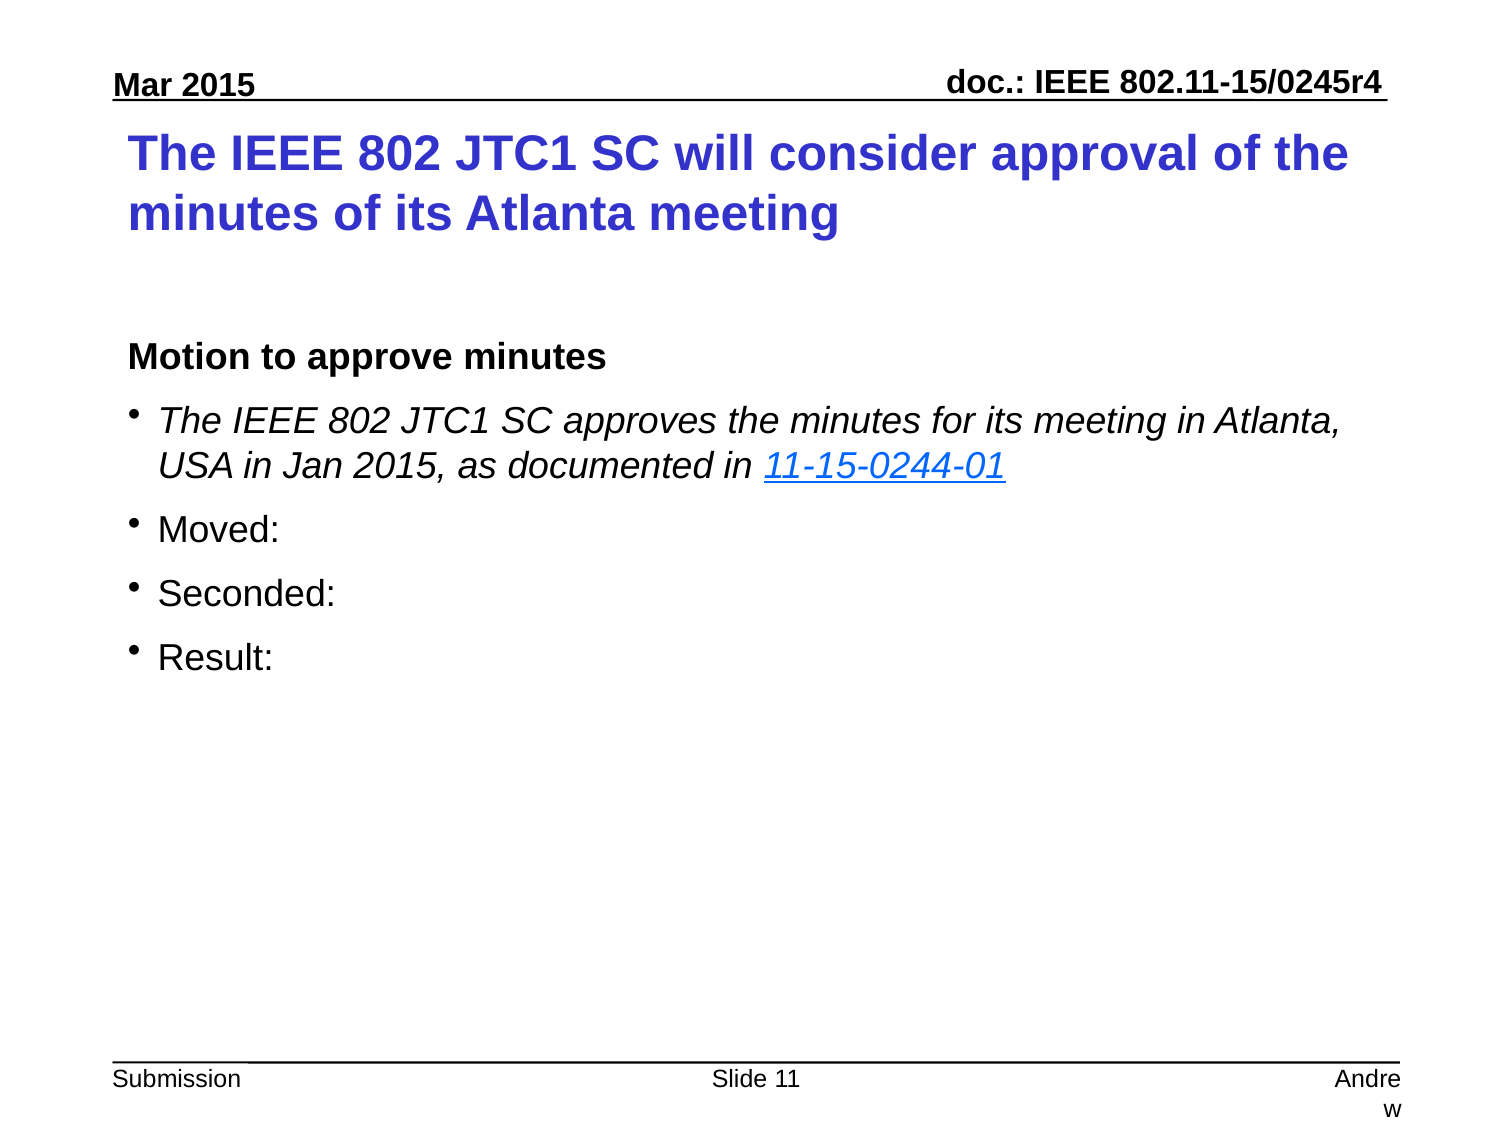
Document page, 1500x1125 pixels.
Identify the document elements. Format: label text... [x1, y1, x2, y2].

title The IEEE 802 JTC1 SC will consider approval of the minutes of its Atlanta meeting [112, 112, 1388, 288]
slide_number Slide 11 [709, 1061, 803, 1093]
footer Andrew Myles, Cisco [1320, 1061, 1402, 1093]
list Motion to approve minutes The IEEE 802 JTC1 SC approves the minutes for its meeting in Atlanta, USA in Jan 2015, as documented in 11-15-0244-01 Moved: Seconded: Result: [112, 324, 1388, 1000]
